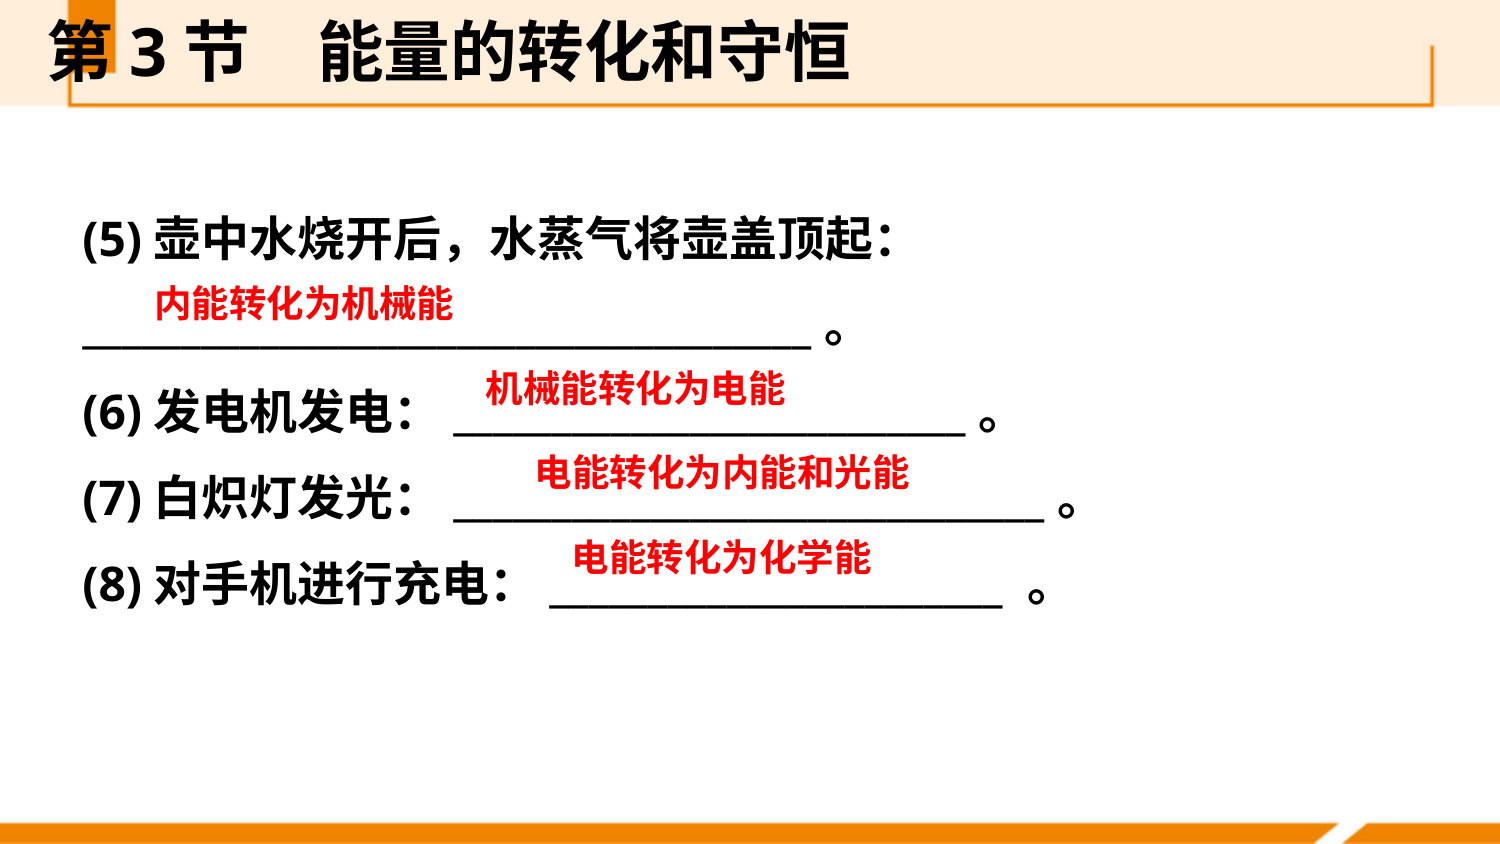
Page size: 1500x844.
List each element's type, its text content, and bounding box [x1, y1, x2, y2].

text_box 电能转化为化学能 [560, 527, 884, 585]
text_box 第3节 能量的转化和守恒 [35, 3, 863, 96]
text_box 电能转化为内能和光能 [523, 443, 922, 500]
picture [0, 0, 1500, 844]
text_box 内能转化为机械能 [143, 274, 466, 331]
text_box (5)壶中水烧开后，水蒸气将壶盖顶起：_____________________________________。 (6)发电机发电：__________________________。 (7)白炽灯发光：______________________________。 (8)对手机进行充电：_______________________ 。 [71, 174, 1393, 617]
text_box 机械能转化为电能 [474, 359, 798, 416]
